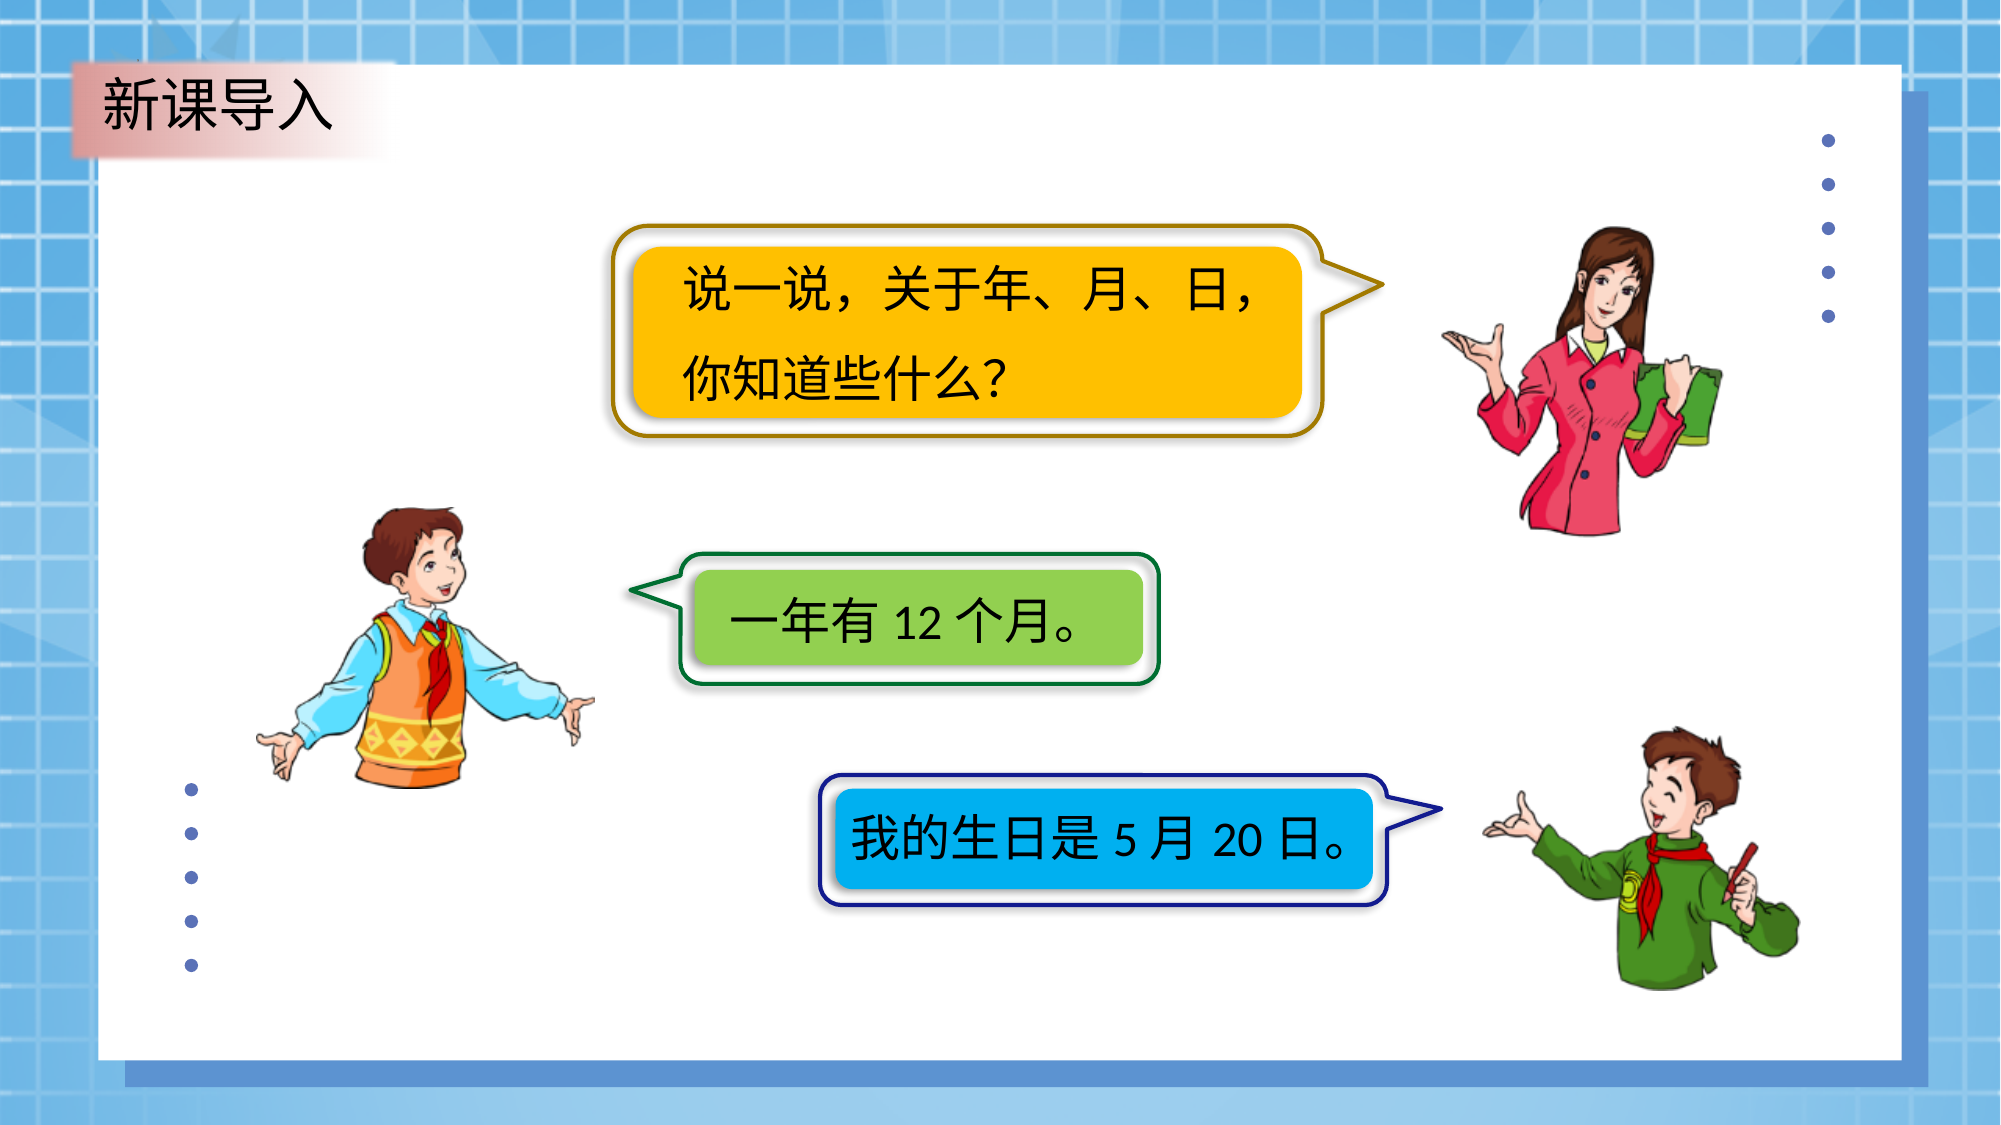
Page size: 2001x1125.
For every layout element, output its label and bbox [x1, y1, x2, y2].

picture [0, 0, 2001, 1125]
text_box [256, 507, 1160, 789]
text_box [67, 57, 400, 163]
text_box [612, 225, 1323, 437]
text_box [819, 724, 1801, 991]
